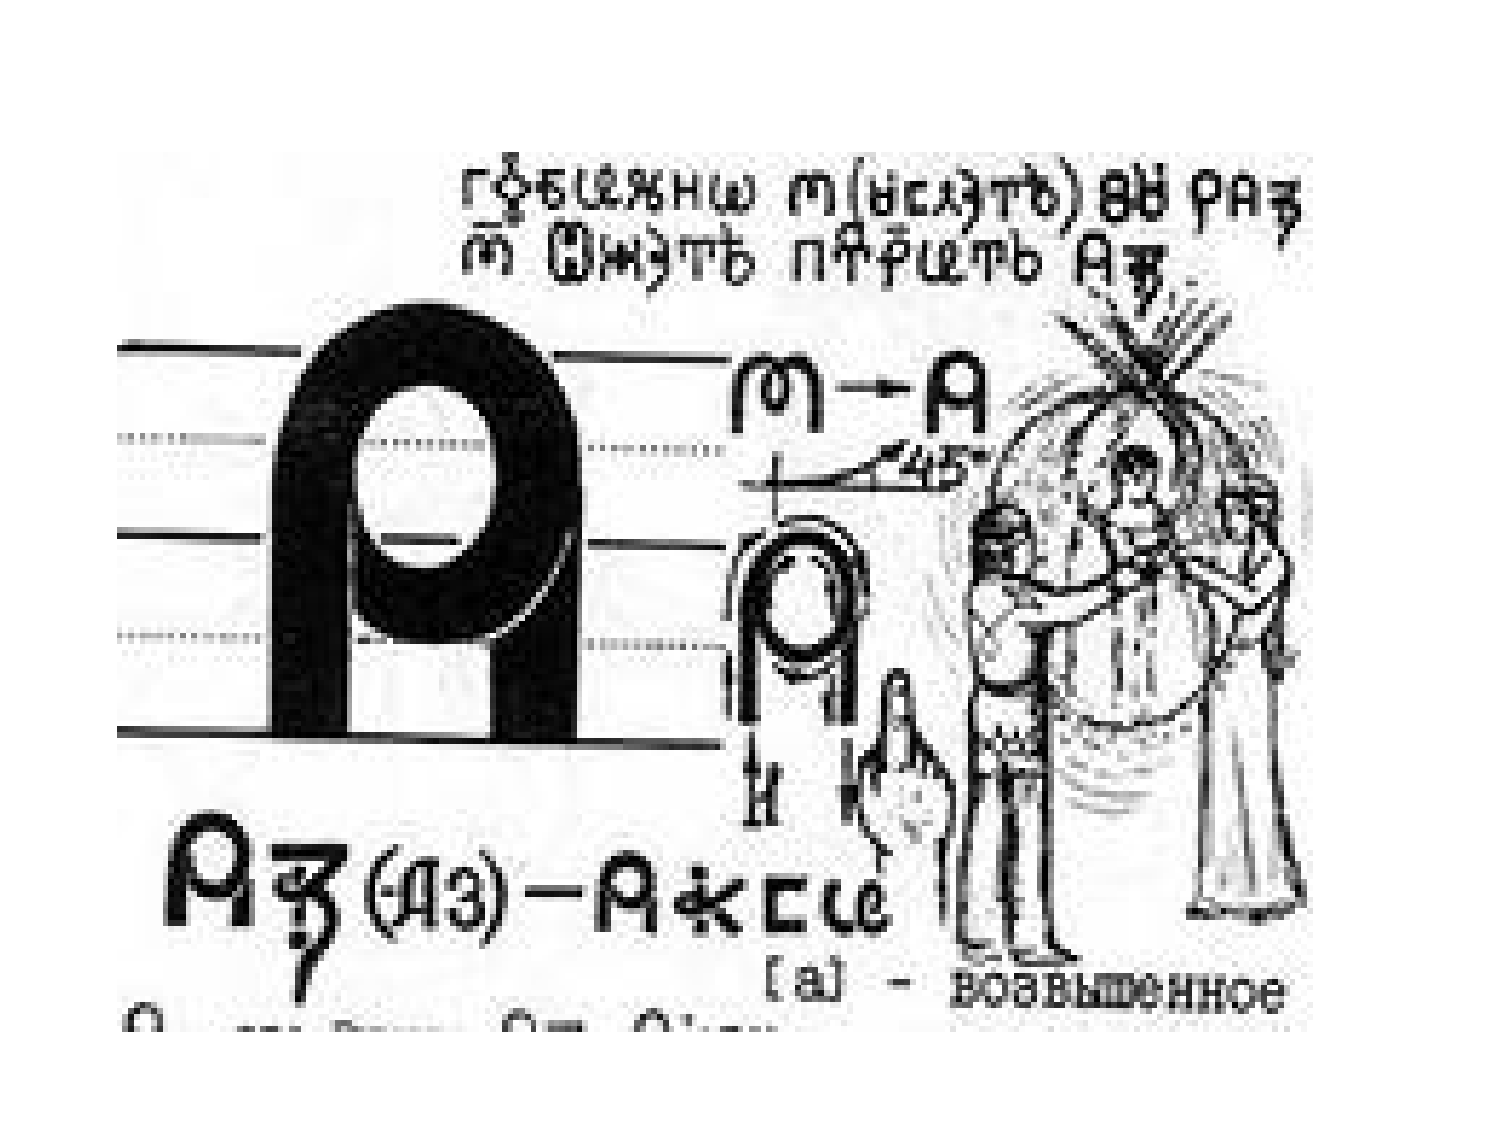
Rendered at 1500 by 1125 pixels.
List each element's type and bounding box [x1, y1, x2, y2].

picture [116, 152, 1313, 1032]
